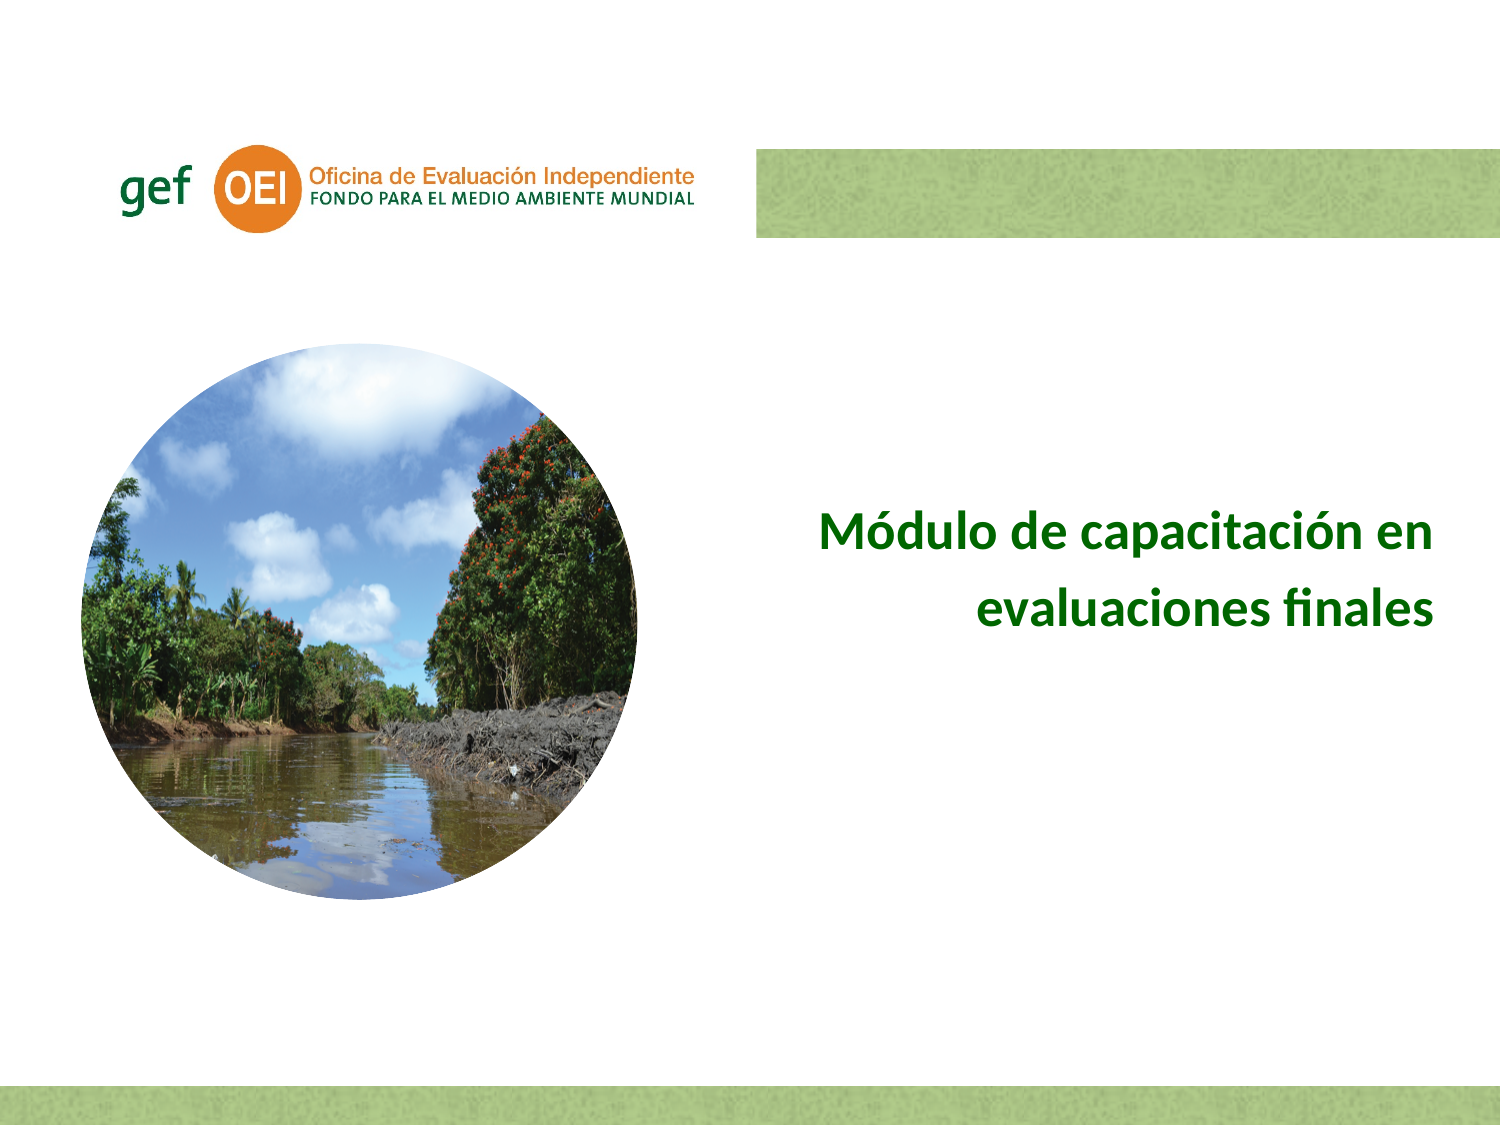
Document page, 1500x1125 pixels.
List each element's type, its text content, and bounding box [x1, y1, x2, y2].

list Módulo de capacitación en evaluaciones finales [762, 487, 1463, 688]
picture [81, 343, 638, 900]
picture [62, 112, 701, 255]
